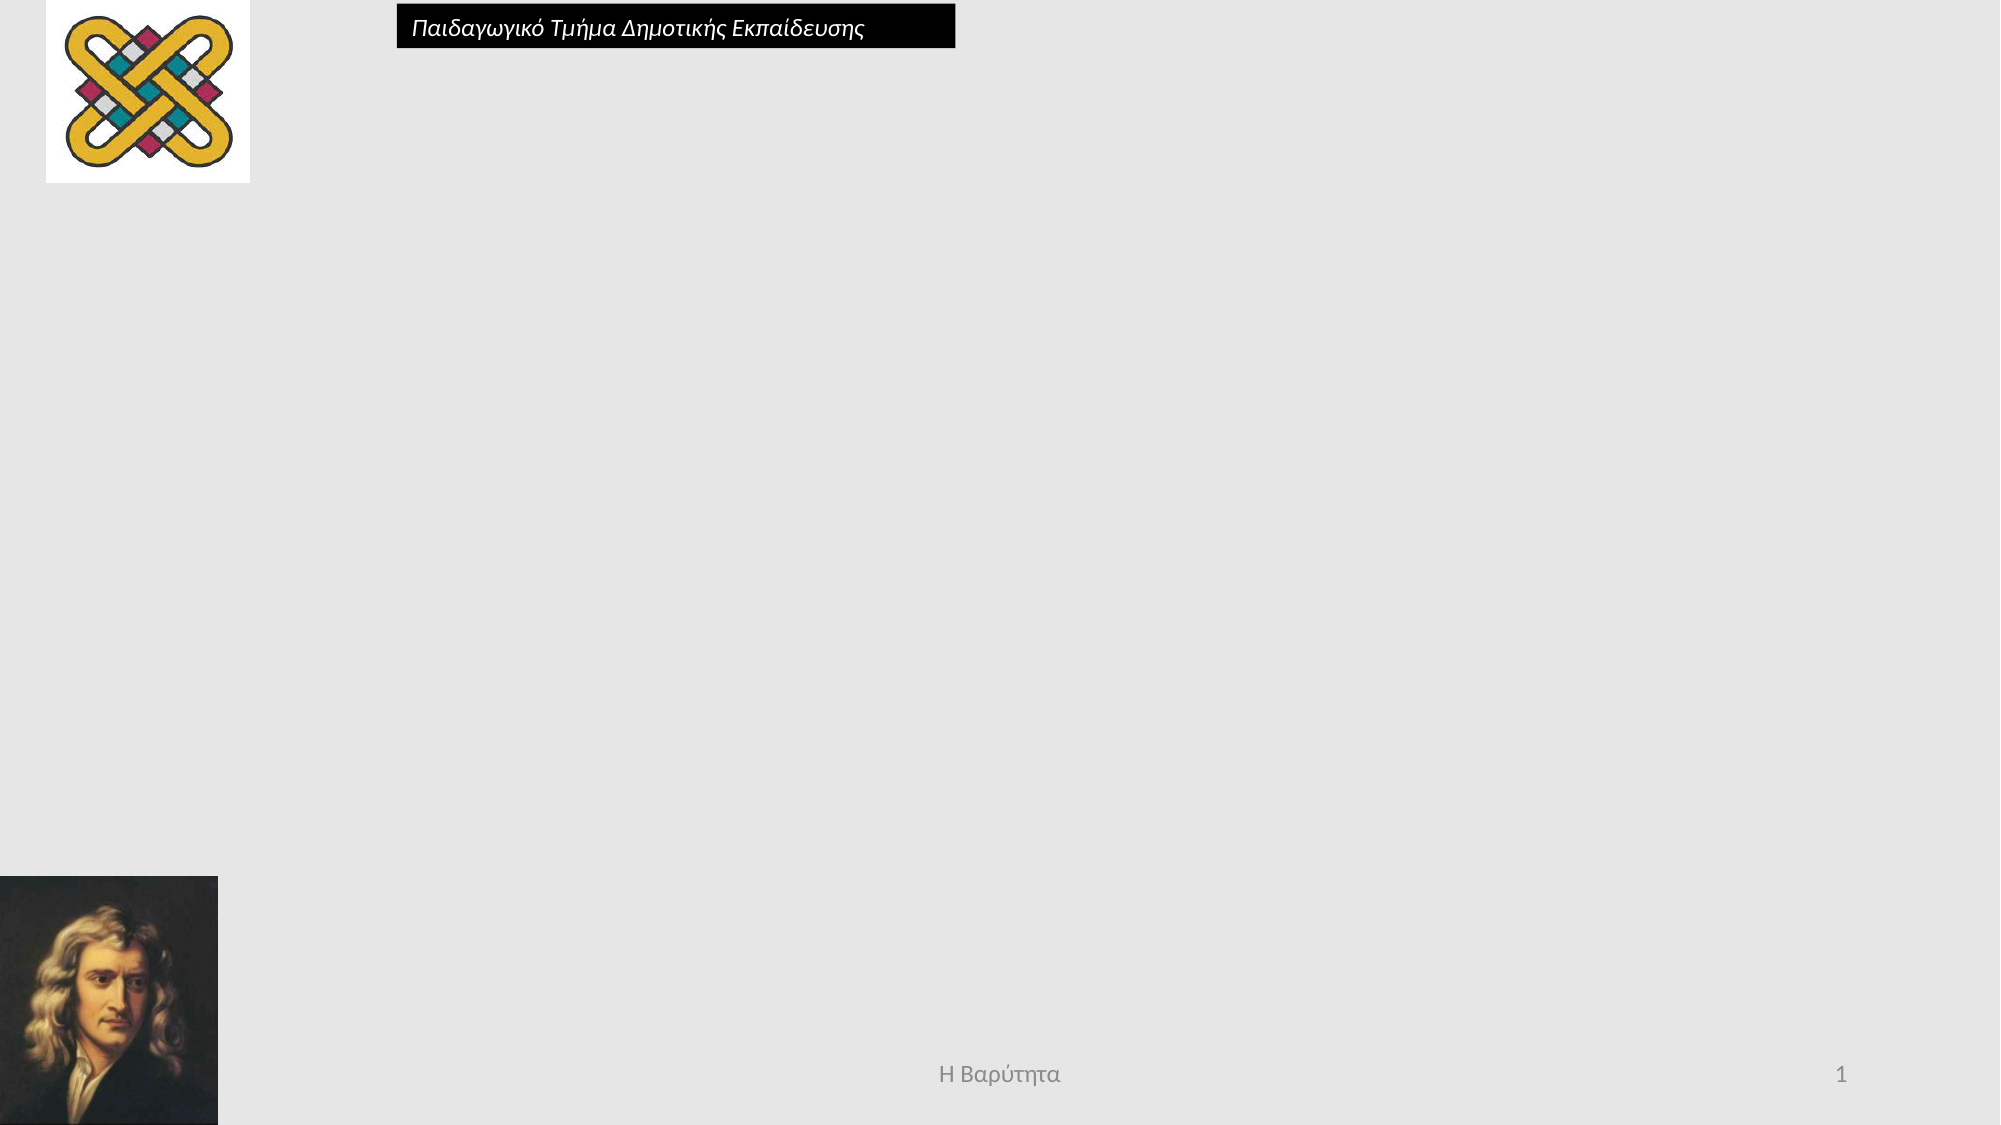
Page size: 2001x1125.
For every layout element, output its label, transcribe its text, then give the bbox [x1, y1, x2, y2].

slide_number 1 [1412, 1042, 1863, 1103]
picture [0, 876, 218, 1125]
footer Η Βαρύτητα [662, 1042, 1338, 1103]
picture [46, 0, 250, 183]
